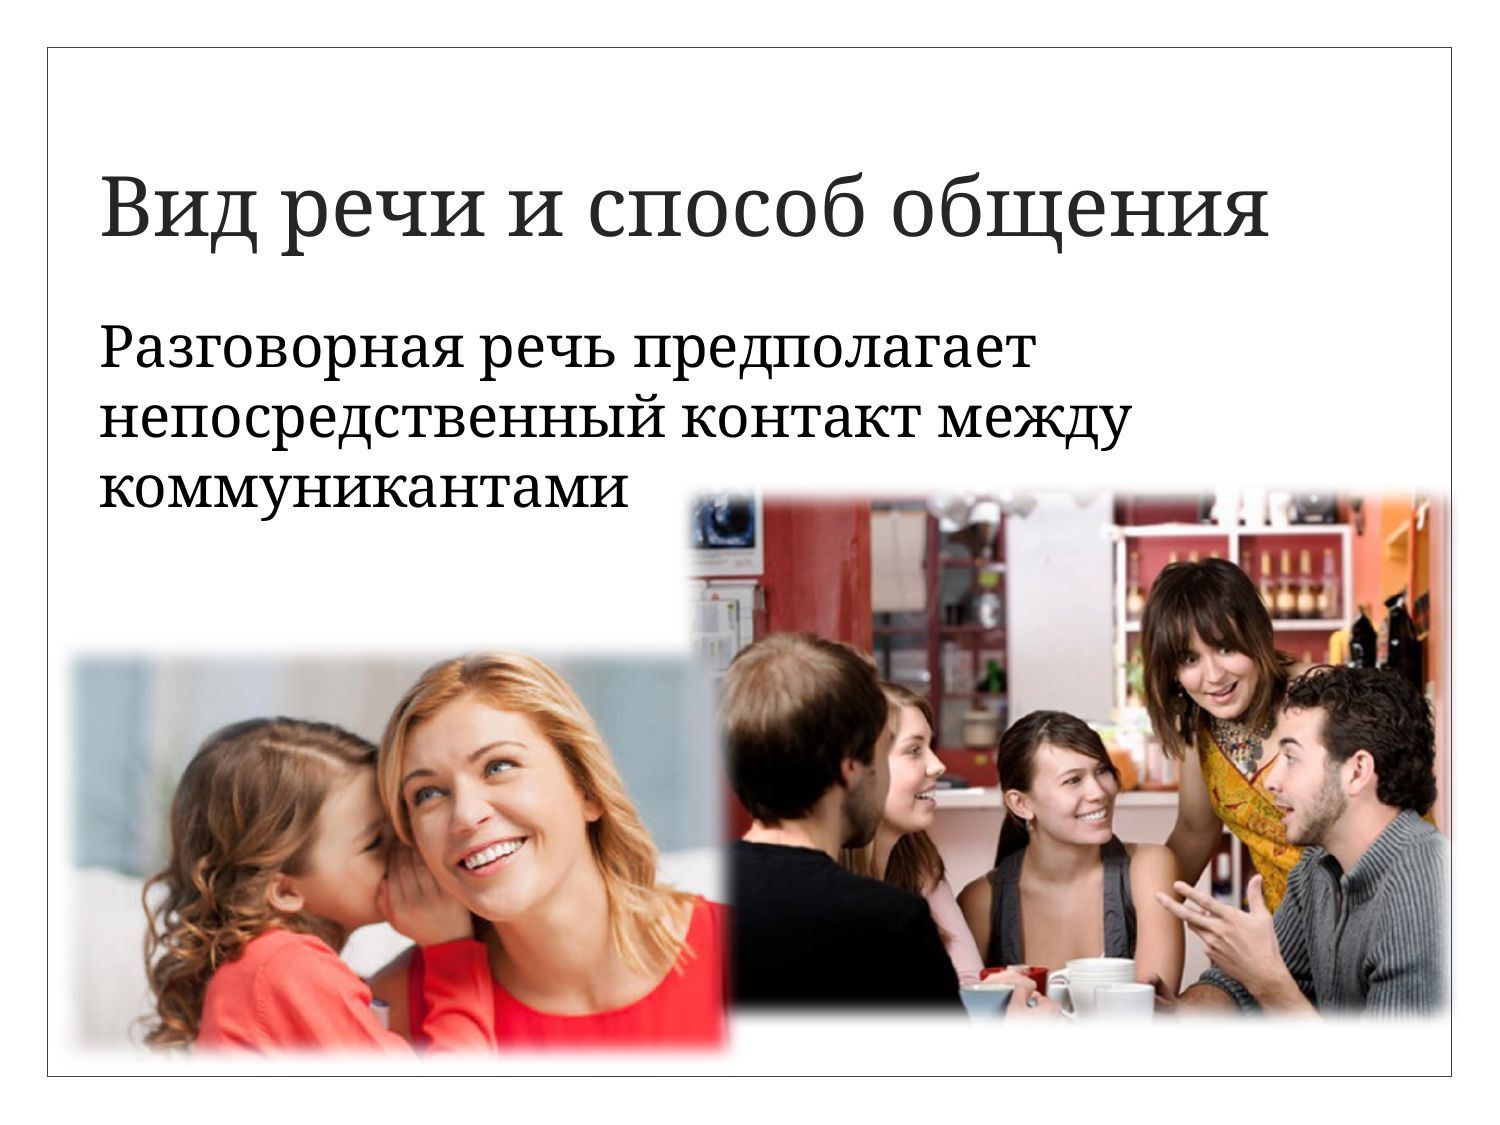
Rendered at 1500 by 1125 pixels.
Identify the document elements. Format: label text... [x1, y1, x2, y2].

picture [54, 482, 1460, 1067]
list Разговорная речь предполагает непосредственный контакт между коммуникантами [84, 301, 1400, 633]
title Вид речи и способ общения [84, 59, 1400, 301]
